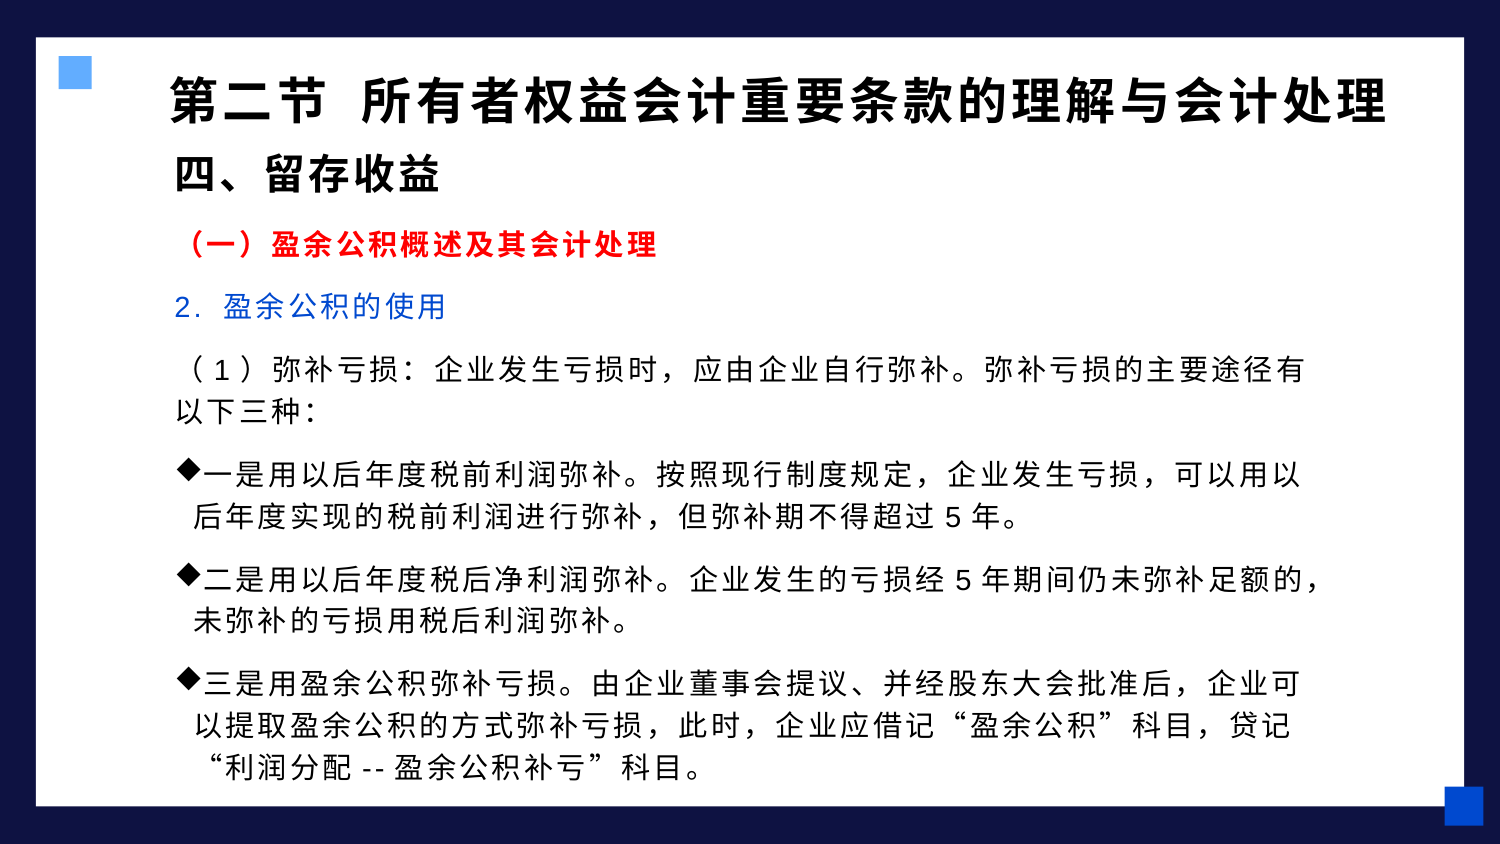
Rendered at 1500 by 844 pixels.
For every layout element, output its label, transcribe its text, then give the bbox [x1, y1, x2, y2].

list 四、留存收益 （一）盈余公积概述及其会计处理 2. 盈余公积的使用 （1）弥补亏损：企业发生亏损时，应由企业自行弥补。弥补亏损的主要途径有以下三种： 一是用以后年度税前利润弥补。按照现行制度规定，企业发生亏损，可以用以后年度实现的税前利润进行弥补，但弥补期不得超过5年。 二是用以后年度税后净利润弥补。企业发生的亏损经5年期间仍未弥补足额的，未弥补的亏损用税后利润弥补。 三是用盈余公积弥补亏损。由企业董事会提议、并经股东大会批准后，企业可以提取盈余公积的方式弥补亏损，此时，企业应借记“盈余公积”科目，贷记“利润分配--盈余公积补亏”科目。 [157, 137, 1343, 563]
title 第二节 所有者权益会计重要条款的理解与会计处理 [141, 48, 1411, 139]
